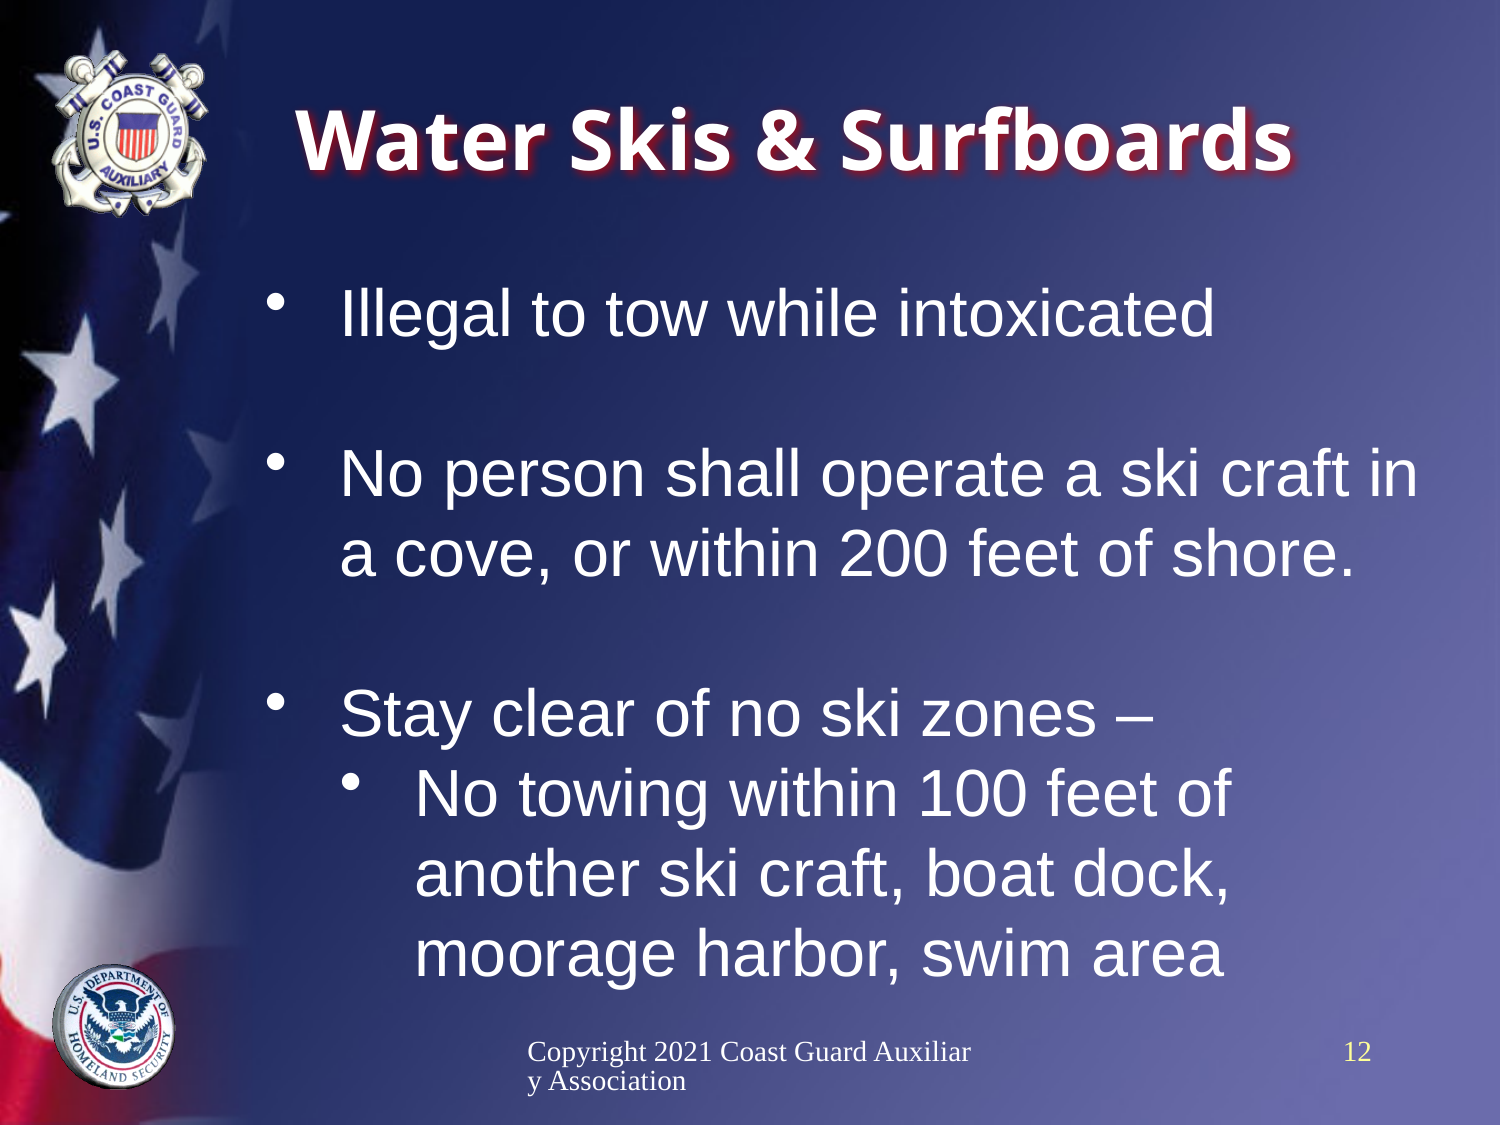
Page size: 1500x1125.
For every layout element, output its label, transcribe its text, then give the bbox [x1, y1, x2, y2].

title Water Skis & Surfboards [125, 43, 1400, 232]
text_box Illegal to tow while intoxicated No person shall operate a ski craft in a cove, or within 200 feet of shore. Stay clear of no ski zones – No towing within 100 feet of another ski craft, boat dock, moorage harbor, swim area [249, 262, 1450, 997]
picture [0, 0, 1500, 1125]
footer Copyright 2021 Coast Guard Auxiliary Association [512, 1025, 988, 1100]
slide_number 12 [1074, 1025, 1388, 1100]
